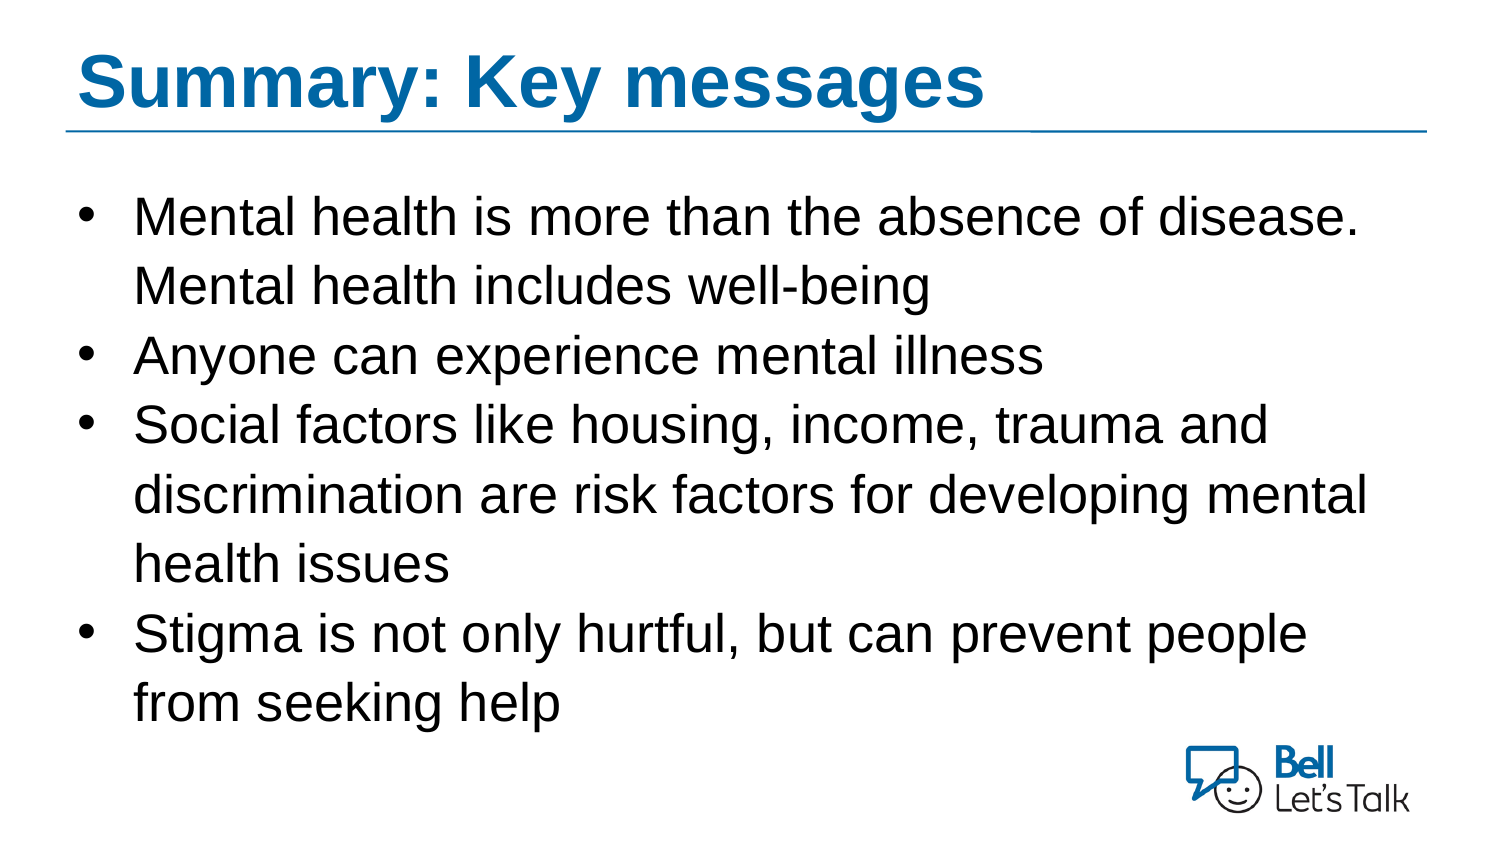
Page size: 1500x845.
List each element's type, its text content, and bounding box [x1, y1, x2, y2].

title Summary: Key messages [62, 15, 1433, 123]
list Mental health is more than the absence of disease. Mental health includes well-being Anyone can experience mental illness Social factors like housing, income, trauma and discrimination are risk factors for developing mental health issues Stigma is not only hurtful, but can prevent people from seeking help [62, 169, 1415, 733]
picture [1185, 742, 1410, 814]
